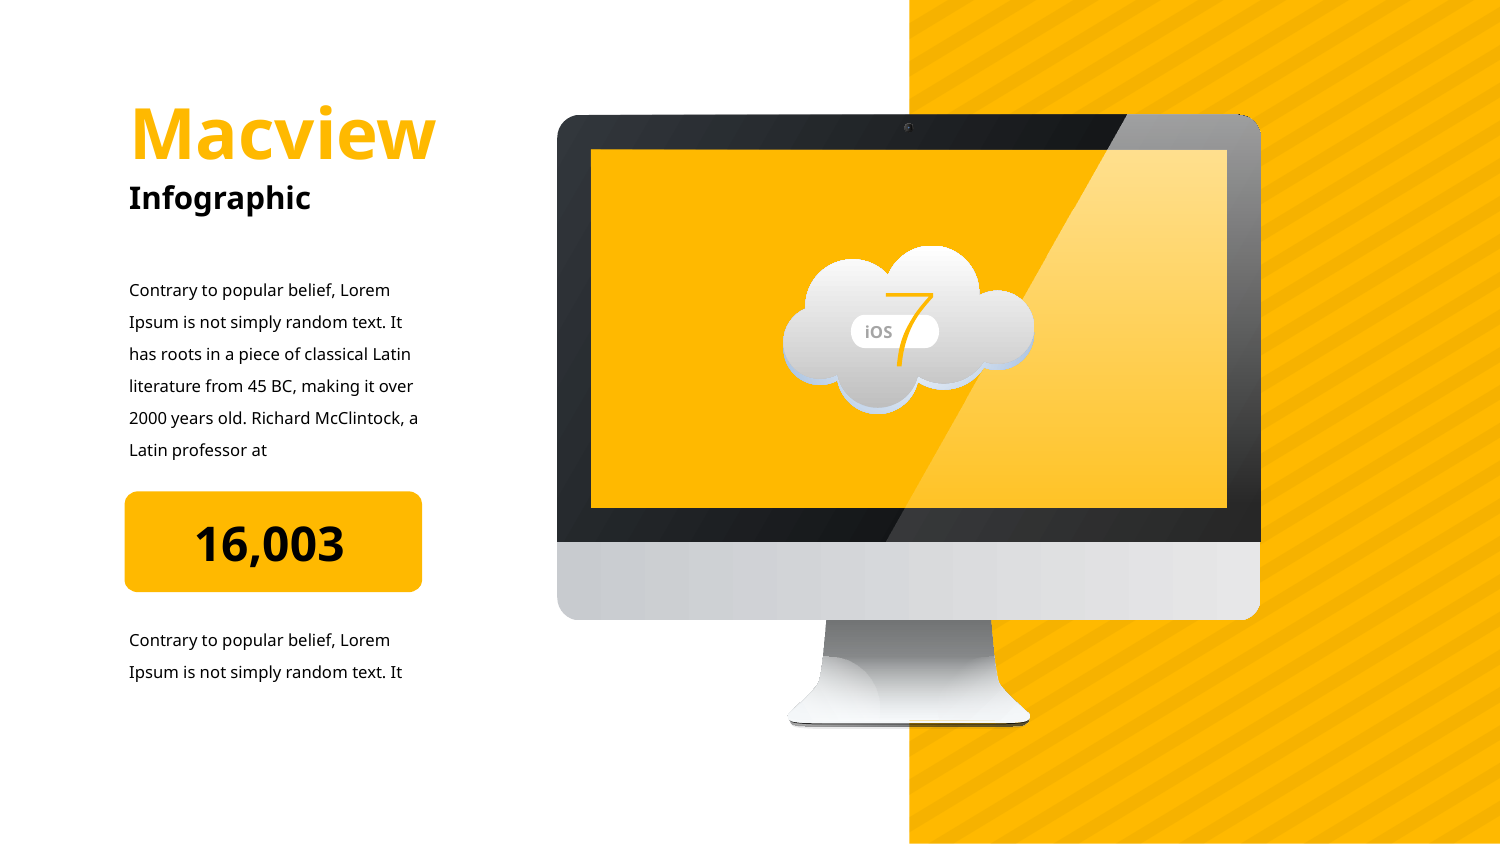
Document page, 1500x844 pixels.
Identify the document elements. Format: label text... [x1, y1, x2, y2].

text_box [556, 114, 1261, 730]
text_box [909, 0, 1500, 844]
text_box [850, 292, 940, 367]
text_box [124, 491, 423, 593]
text_box Macview Infographic [117, 116, 532, 207]
text_box 16,003 [182, 507, 365, 576]
text_box Contrary to popular belief, Lorem Ipsum is not simply random text. It [117, 611, 442, 674]
text_box Contrary to popular belief, Lorem Ipsum is not simply random text. It has roots in a piece of classical Latin literature from 45 BC, making it over 2000 years old. Richard McClintock, a Latin professor at [117, 262, 442, 426]
